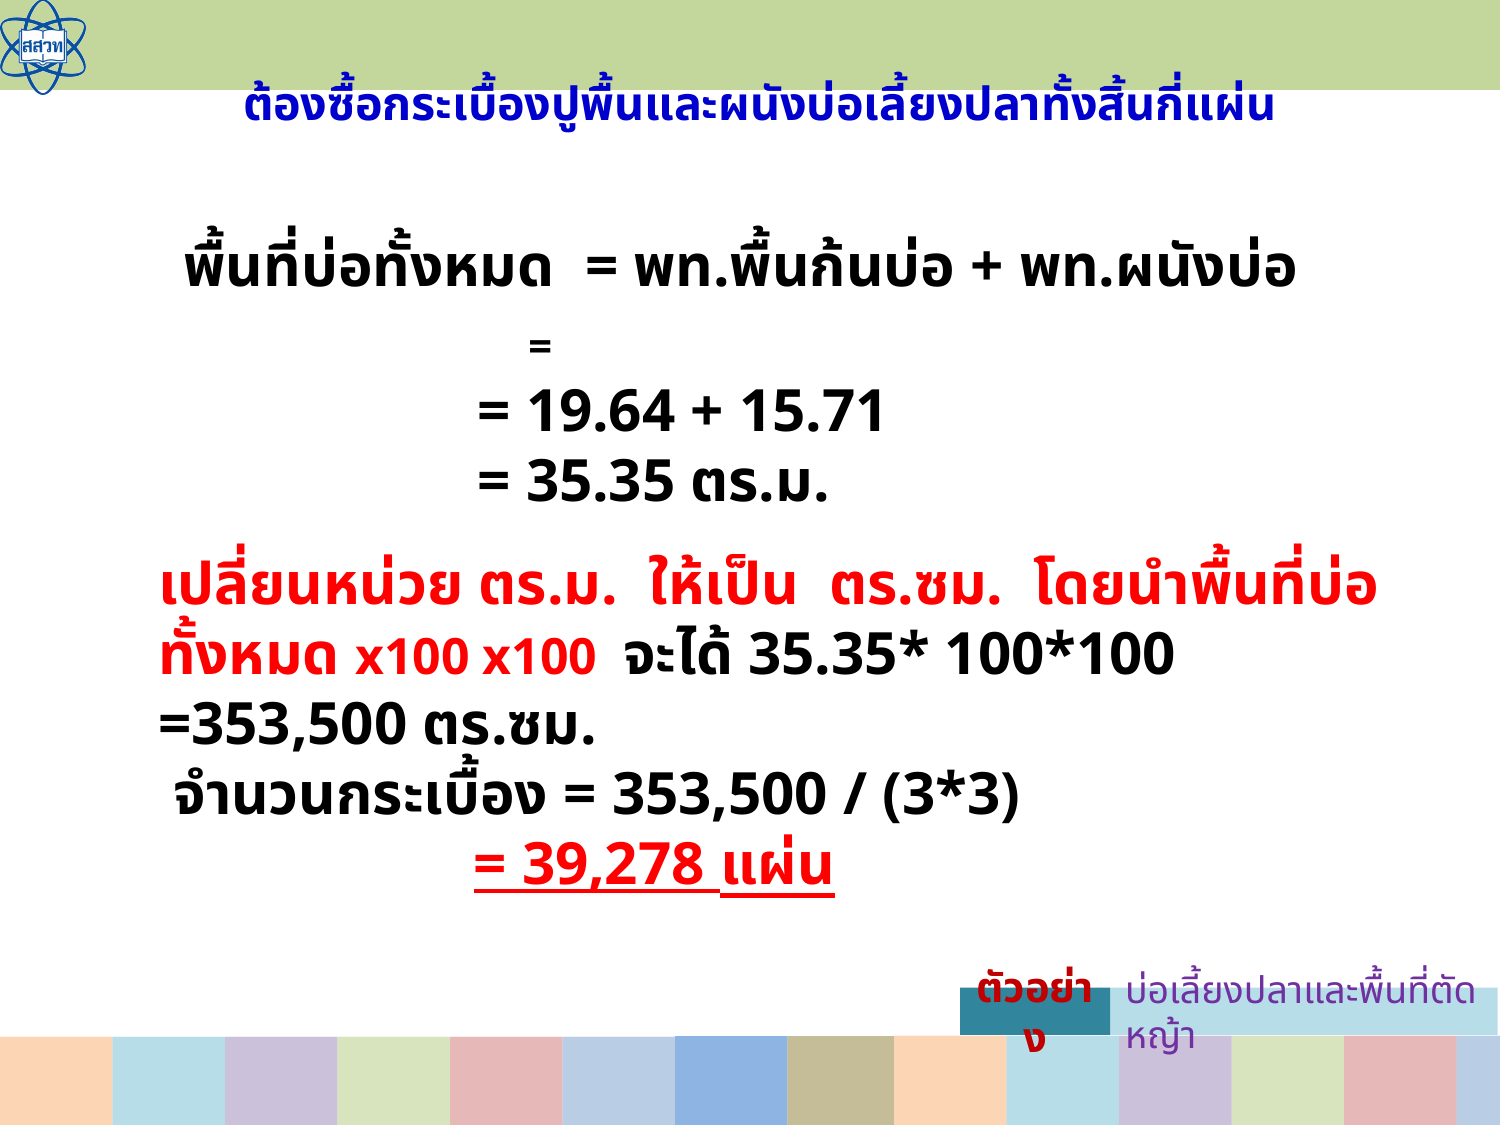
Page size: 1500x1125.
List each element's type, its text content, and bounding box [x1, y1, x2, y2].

picture [0, 0, 86, 95]
text_box ต้องซื้อกระเบื้องปูพื้นและผนังบ่อเลี้ยงปลาทั้งสิ้นกี่แผ่น [207, 66, 1389, 185]
text_box เปลี่ยนหน่วย ตร.ม. ให้เป็น ตร.ซม. โดยนำพื้นที่บ่อทั้งหมด x100 x100 จะได้ 35.35* 100*100 =353,500 ตร.ซม. จำนวนกระเบื้อง = 353,500 / (3*3) = 39,278 แผ่น [143, 538, 1431, 974]
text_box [959, 987, 1498, 1036]
